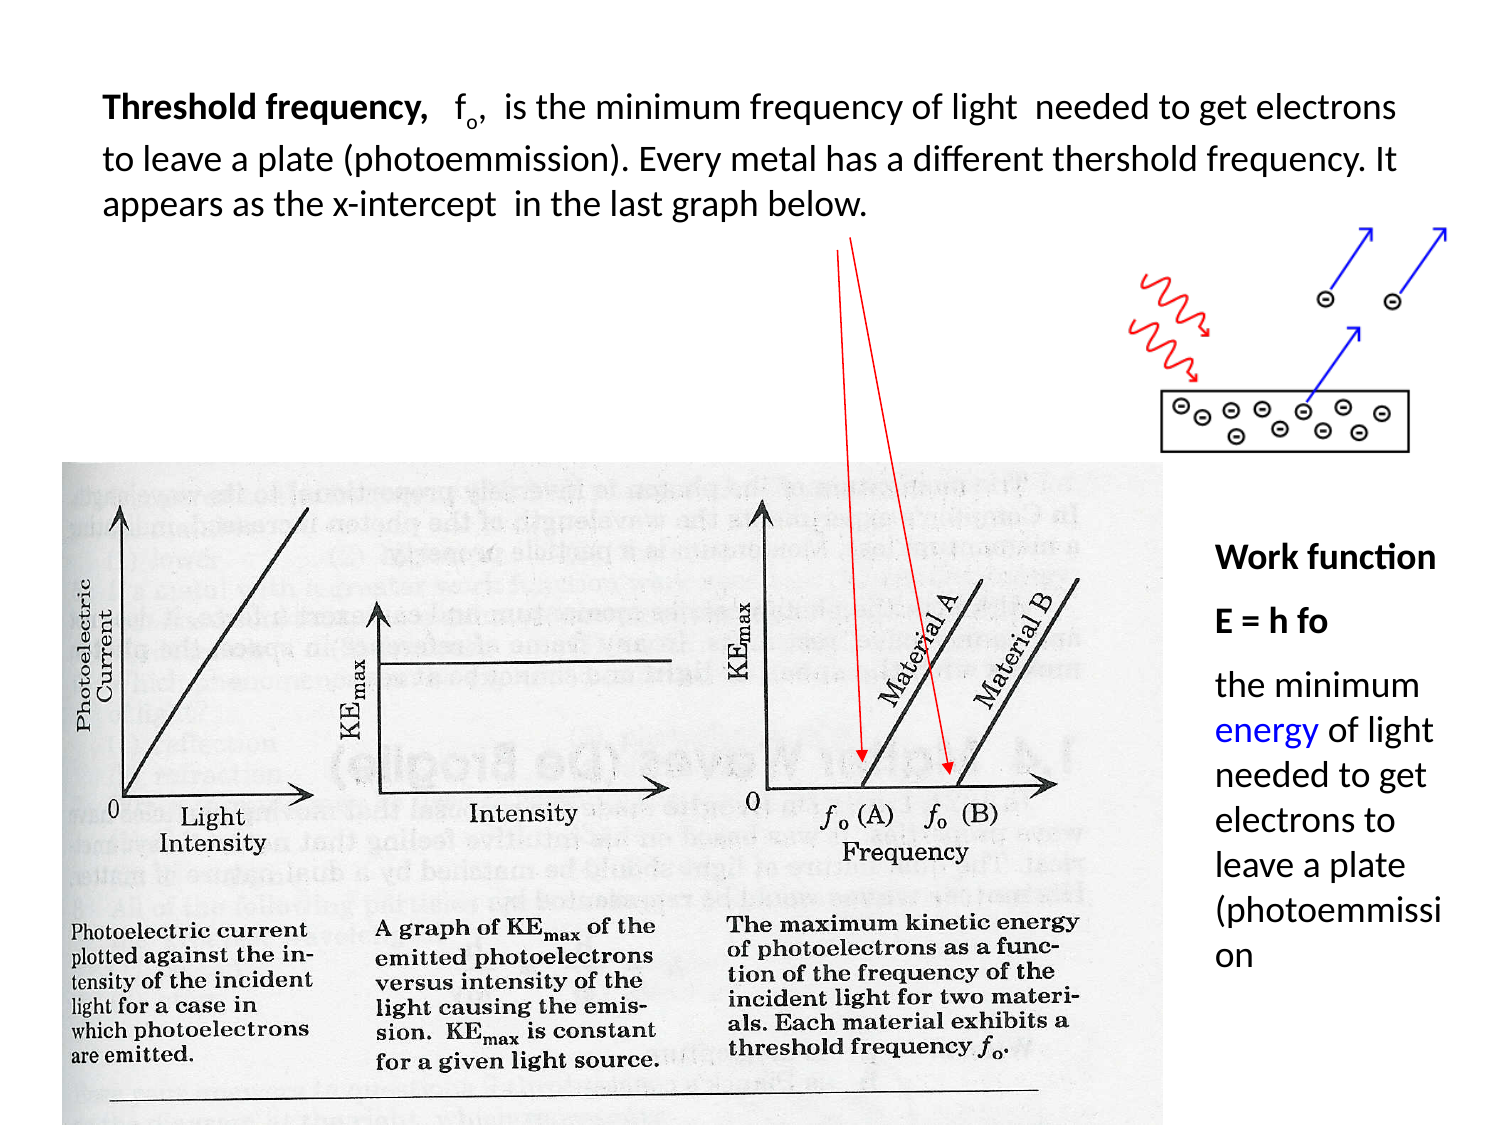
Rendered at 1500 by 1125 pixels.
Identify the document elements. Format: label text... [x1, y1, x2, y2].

text_box Threshold frequency, fo, is the minimum frequency of light needed to get electrons to leave a plate (photoemmission). Every metal has a different thershold frequency. It appears as the x-intercept in the last graph below. [87, 74, 1450, 231]
picture [62, 462, 1163, 1125]
text_box Work function E = h fo the minimum energy of light needed to get electrons to leave a plate (photoemmission [1200, 524, 1463, 983]
picture [1124, 224, 1451, 460]
